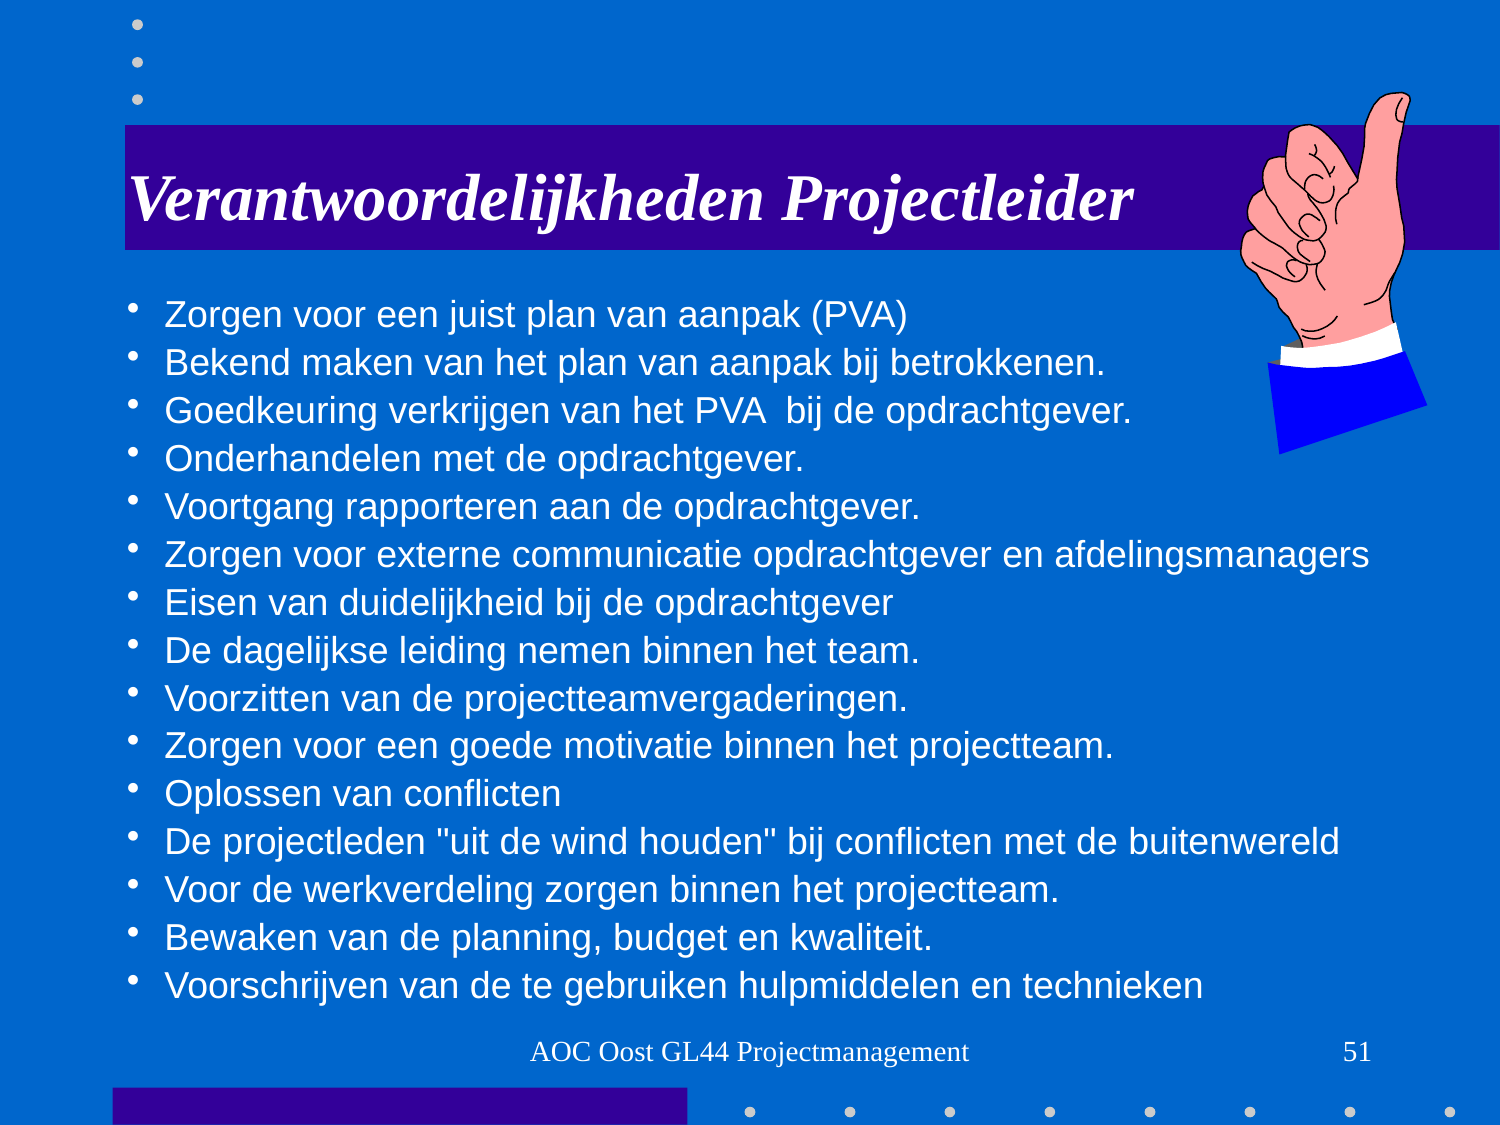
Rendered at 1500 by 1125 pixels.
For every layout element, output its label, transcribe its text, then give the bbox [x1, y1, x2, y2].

footer AOC Oost GL44 Projectmanagement [512, 1012, 988, 1088]
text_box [1224, 116, 1462, 426]
list Zorgen voor een juist plan van aanpak (PVA) Bekend maken van het plan van aanpak bij betrokkenen. Goedkeuring verkrijgen van het PVA bij de opdrachtgever. Onderhandelen met de opdrachtgever. Voortgang rapporteren aan de opdrachtgever. Zorgen voor externe communicatie opdrachtgever en afdelingsmanagers Eisen van duidelijkheid bij de opdrachtgever De dagelijkse leiding nemen binnen het team. Voorzitten van de projectteamvergaderingen. Zorgen voor een goede motivatie binnen het projectteam. Oplossen van conflicten De projectleden "uit de wind houden" bij conflicten met de buitenwereld Voor de werkverdeling zorgen binnen het projectteam. Bewaken van de planning, budget en kwaliteit. Voorschrijven van de te gebruiken hulpmiddelen en technieken [0, 287, 1405, 963]
title Verantwoordelijkheden Projectleider [112, 99, 1377, 287]
slide_number 51 [1074, 1012, 1388, 1088]
